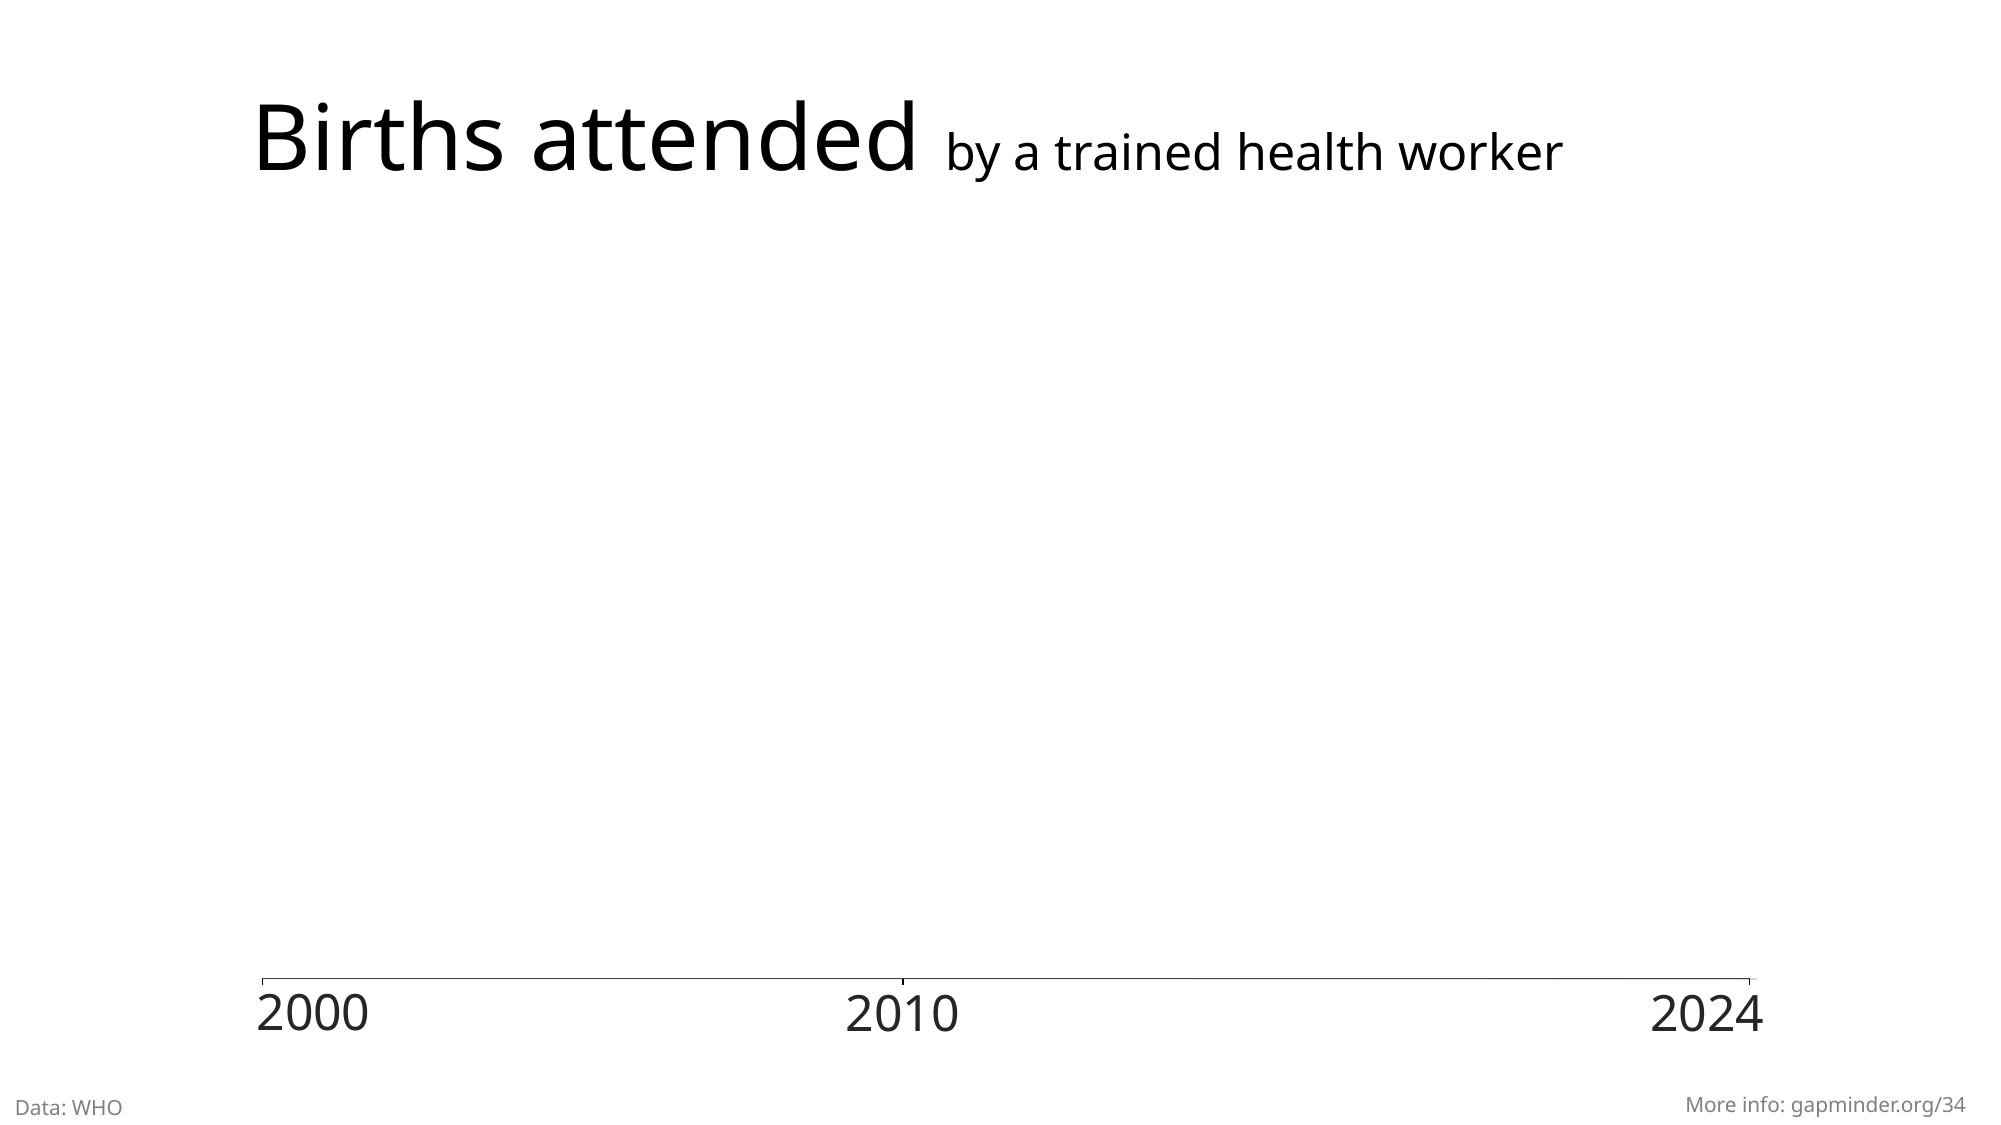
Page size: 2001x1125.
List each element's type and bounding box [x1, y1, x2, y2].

text_box [0, 0, 2000, 1125]
text_box [238, 973, 1781, 1050]
